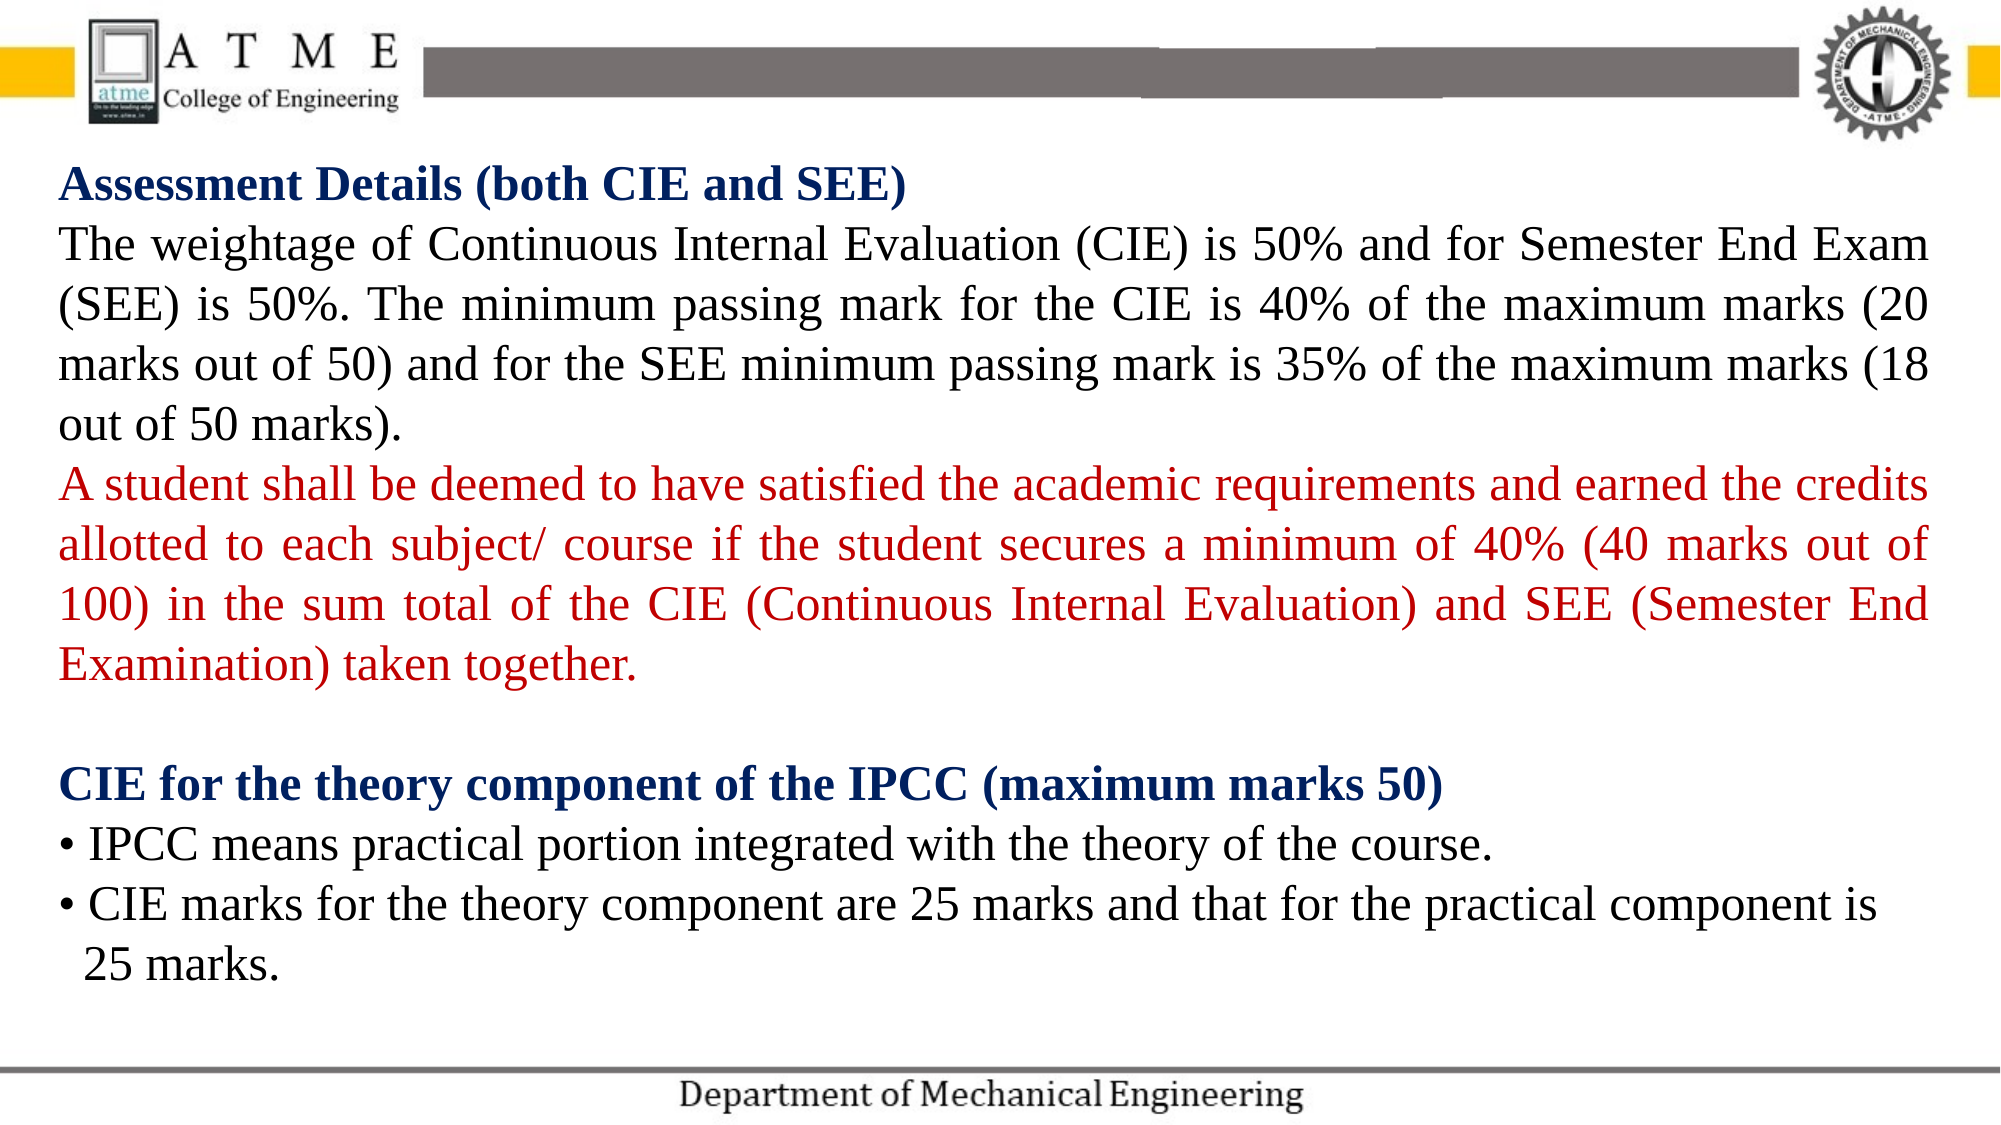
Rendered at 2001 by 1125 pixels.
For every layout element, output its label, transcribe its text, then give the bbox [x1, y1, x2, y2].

text_box Assessment Details (both CIE and SEE) The weightage of Continuous Internal Evaluation (CIE) is 50% and for Semester End Exam (SEE) is 50%. The minimum passing mark for the CIE is 40% of the maximum marks (20 marks out of 50) and for the SEE minimum passing mark is 35% of the maximum marks (18 out of 50 marks). A student shall be deemed to have satisfied the academic requirements and earned the credits allotted to each subject/ course if the student secures a minimum of 40% (40 marks out of 100) in the sum total of the CIE (Continuous Internal Evaluation) and SEE (Semester End Examination) taken together. CIE for the theory component of the IPCC (maximum marks 50) • IPCC means practical portion integrated with the theory of the course. • CIE marks for the theory component are 25 marks and that for the practical component is 25 marks. [43, 142, 1946, 998]
picture [0, 0, 2001, 1125]
